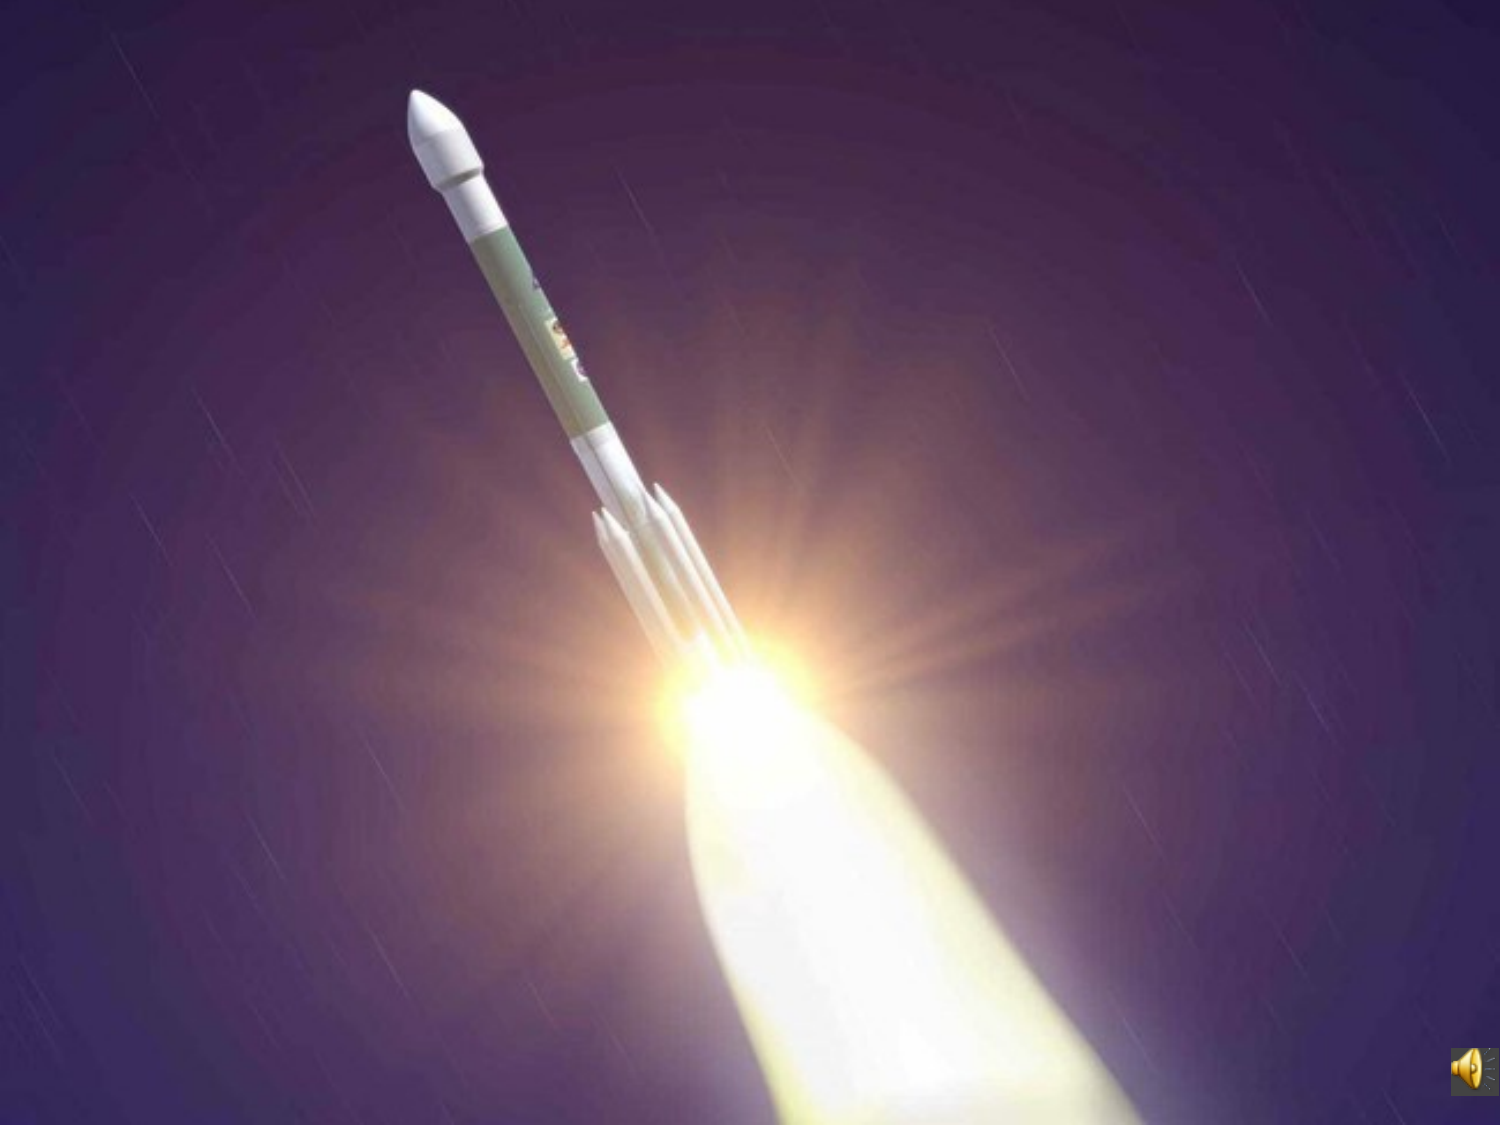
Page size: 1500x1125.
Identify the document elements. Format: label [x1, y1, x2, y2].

list [0, 0, 1500, 1125]
picture [1449, 1046, 1500, 1098]
